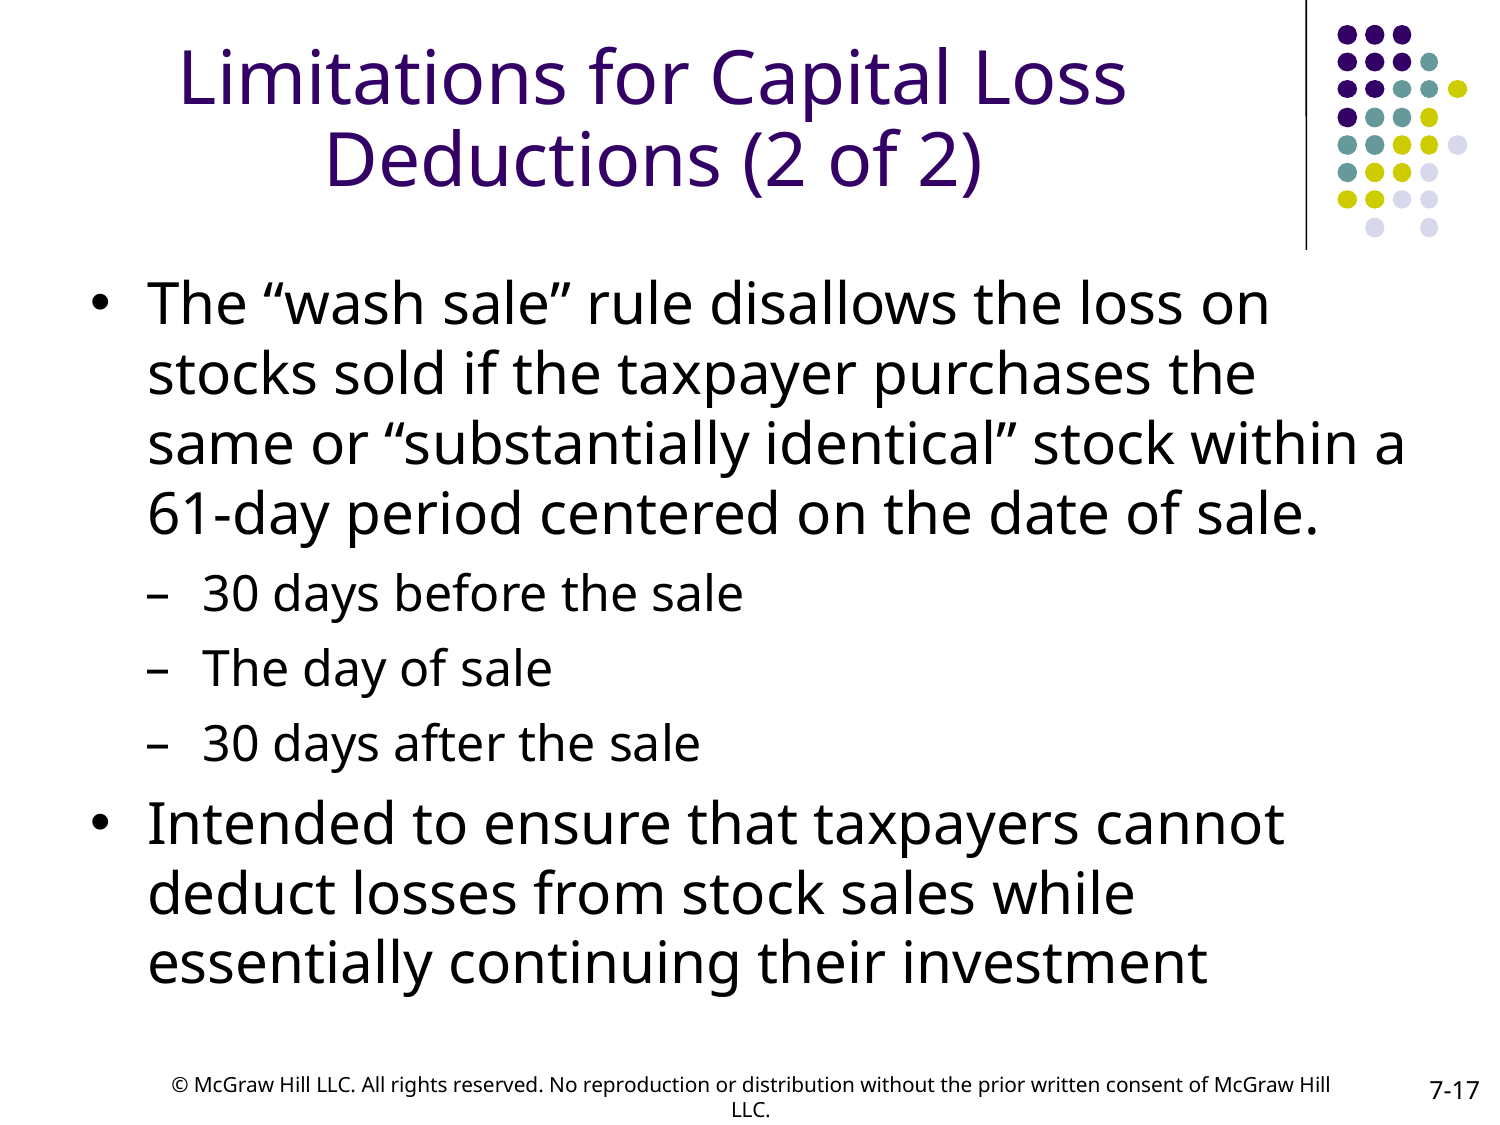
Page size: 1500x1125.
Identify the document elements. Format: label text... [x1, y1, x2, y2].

title Limitations for Capital Loss Deductions (2 of 2) [32, 8, 1275, 234]
slide_number 7-17 [1345, 1061, 1496, 1122]
list The “wash sale” rule disallows the loss on stocks sold if the taxpayer purchases the same or “substantially identical” stock within a 61-day period centered on the date of sale. 30 days before the sale The day of sale 30 days after the sale Intended to ensure that taxpayers cannot deduct losses from stock sales while essentially continuing their investment [75, 259, 1425, 1062]
